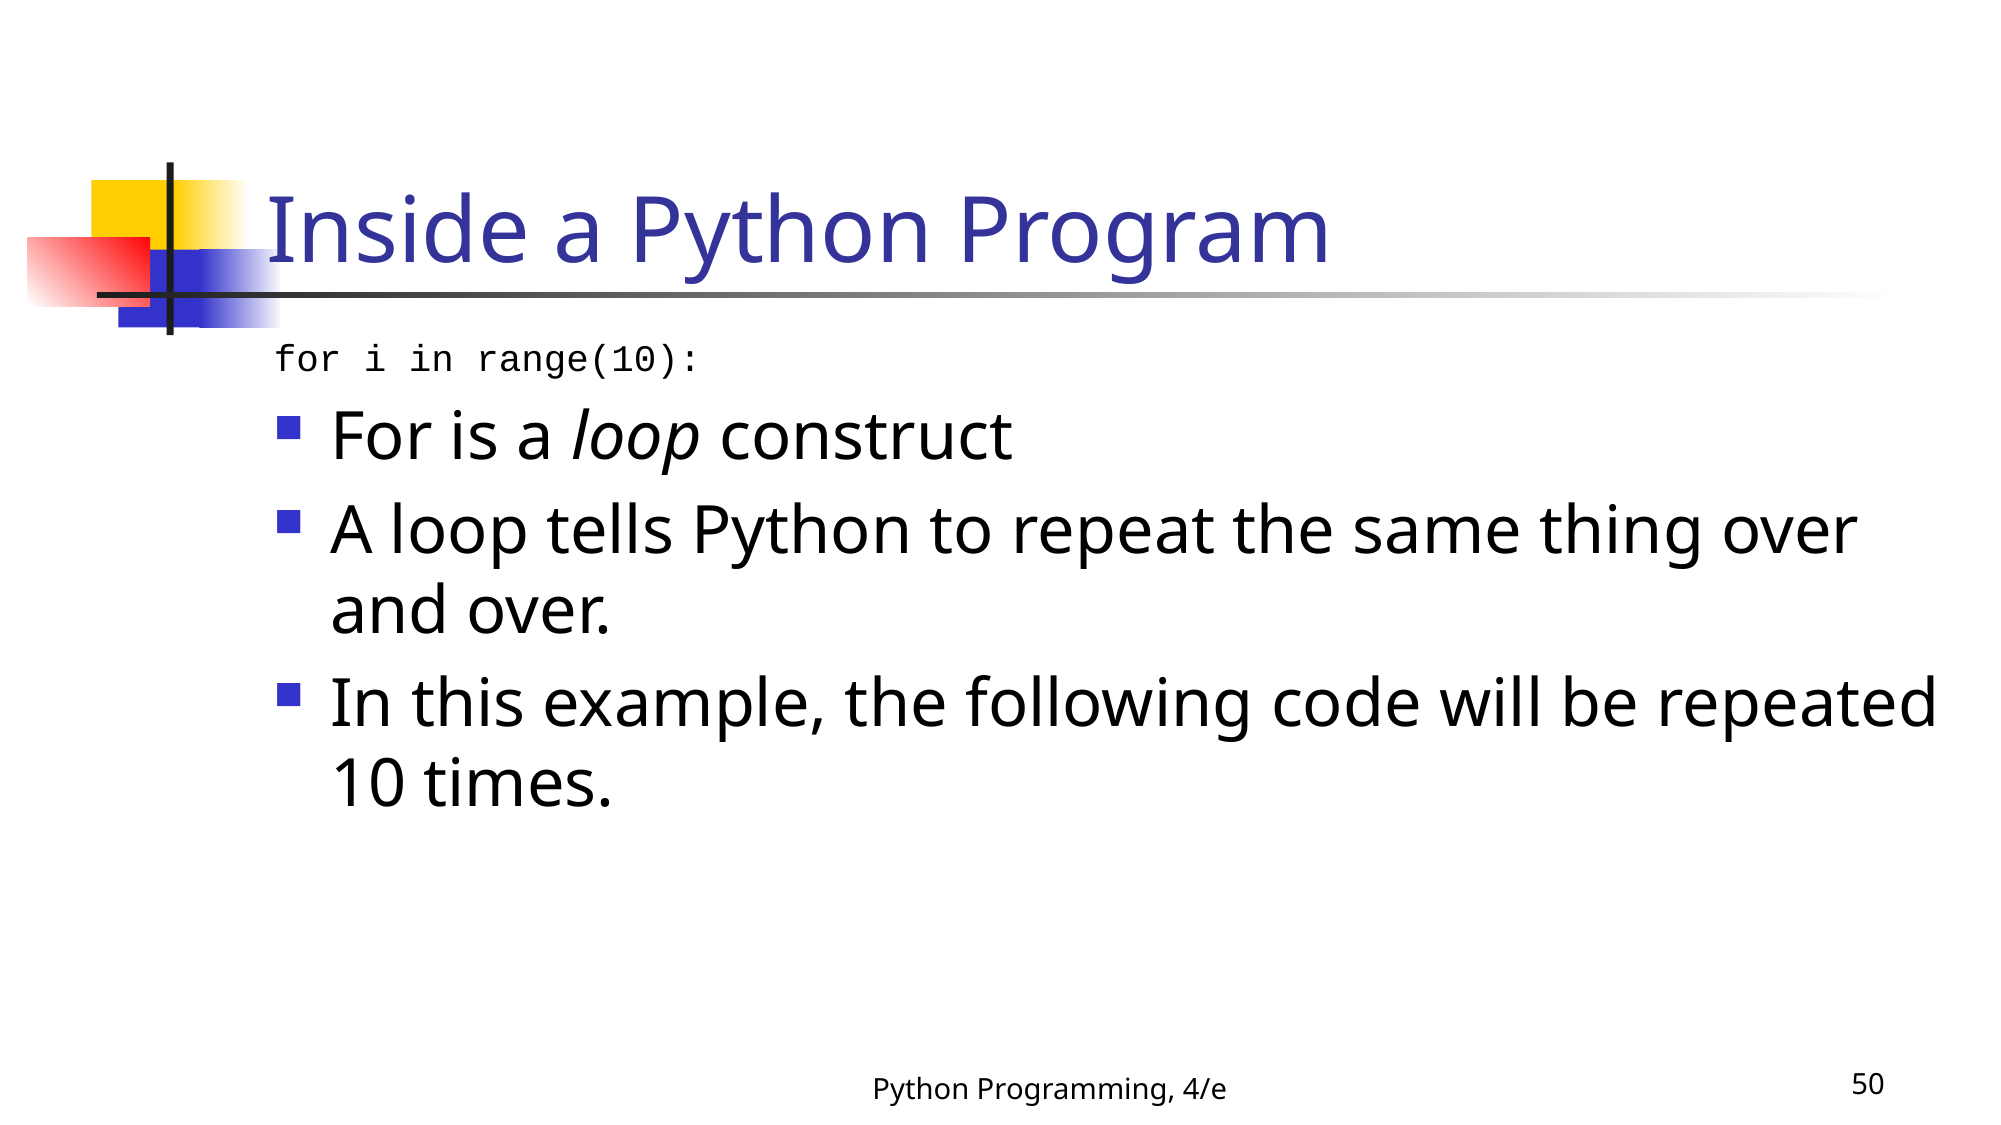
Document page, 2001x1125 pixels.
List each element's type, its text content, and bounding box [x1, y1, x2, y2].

footer Python Programming, 4/e [733, 1037, 1367, 1113]
list for i in range(10): For is a loop construct A loop tells Python to repeat the same thing over and over. In this example, the following code will be repeated 10 times. [258, 331, 1959, 1006]
slide_number 50 [1483, 1037, 1901, 1113]
title Inside a Python Program [251, 101, 1957, 289]
